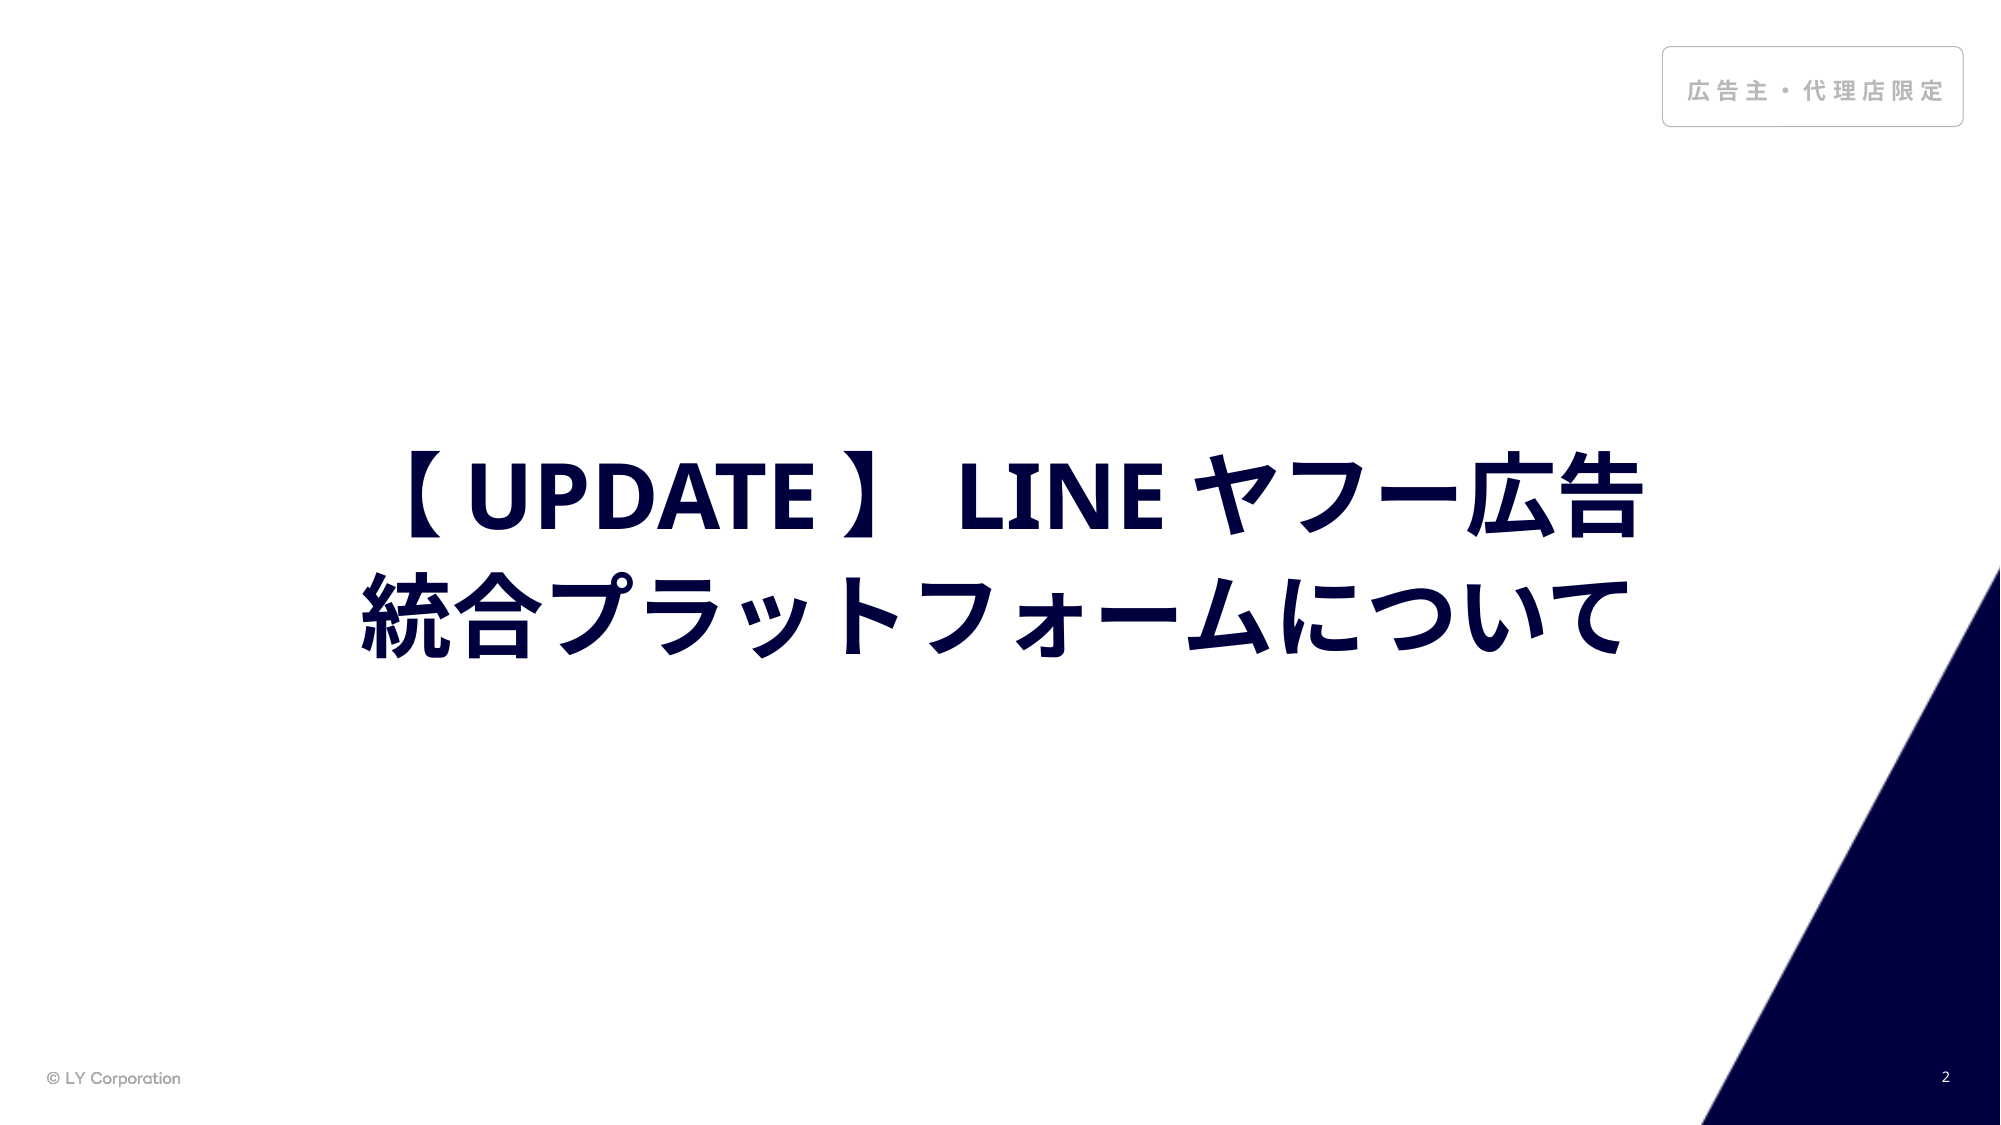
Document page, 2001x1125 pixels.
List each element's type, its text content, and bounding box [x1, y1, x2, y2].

list 【UPDATE】LINEヤフー広告 統合プラットフォームについて [96, 404, 1904, 691]
picture [34, 1058, 193, 1101]
